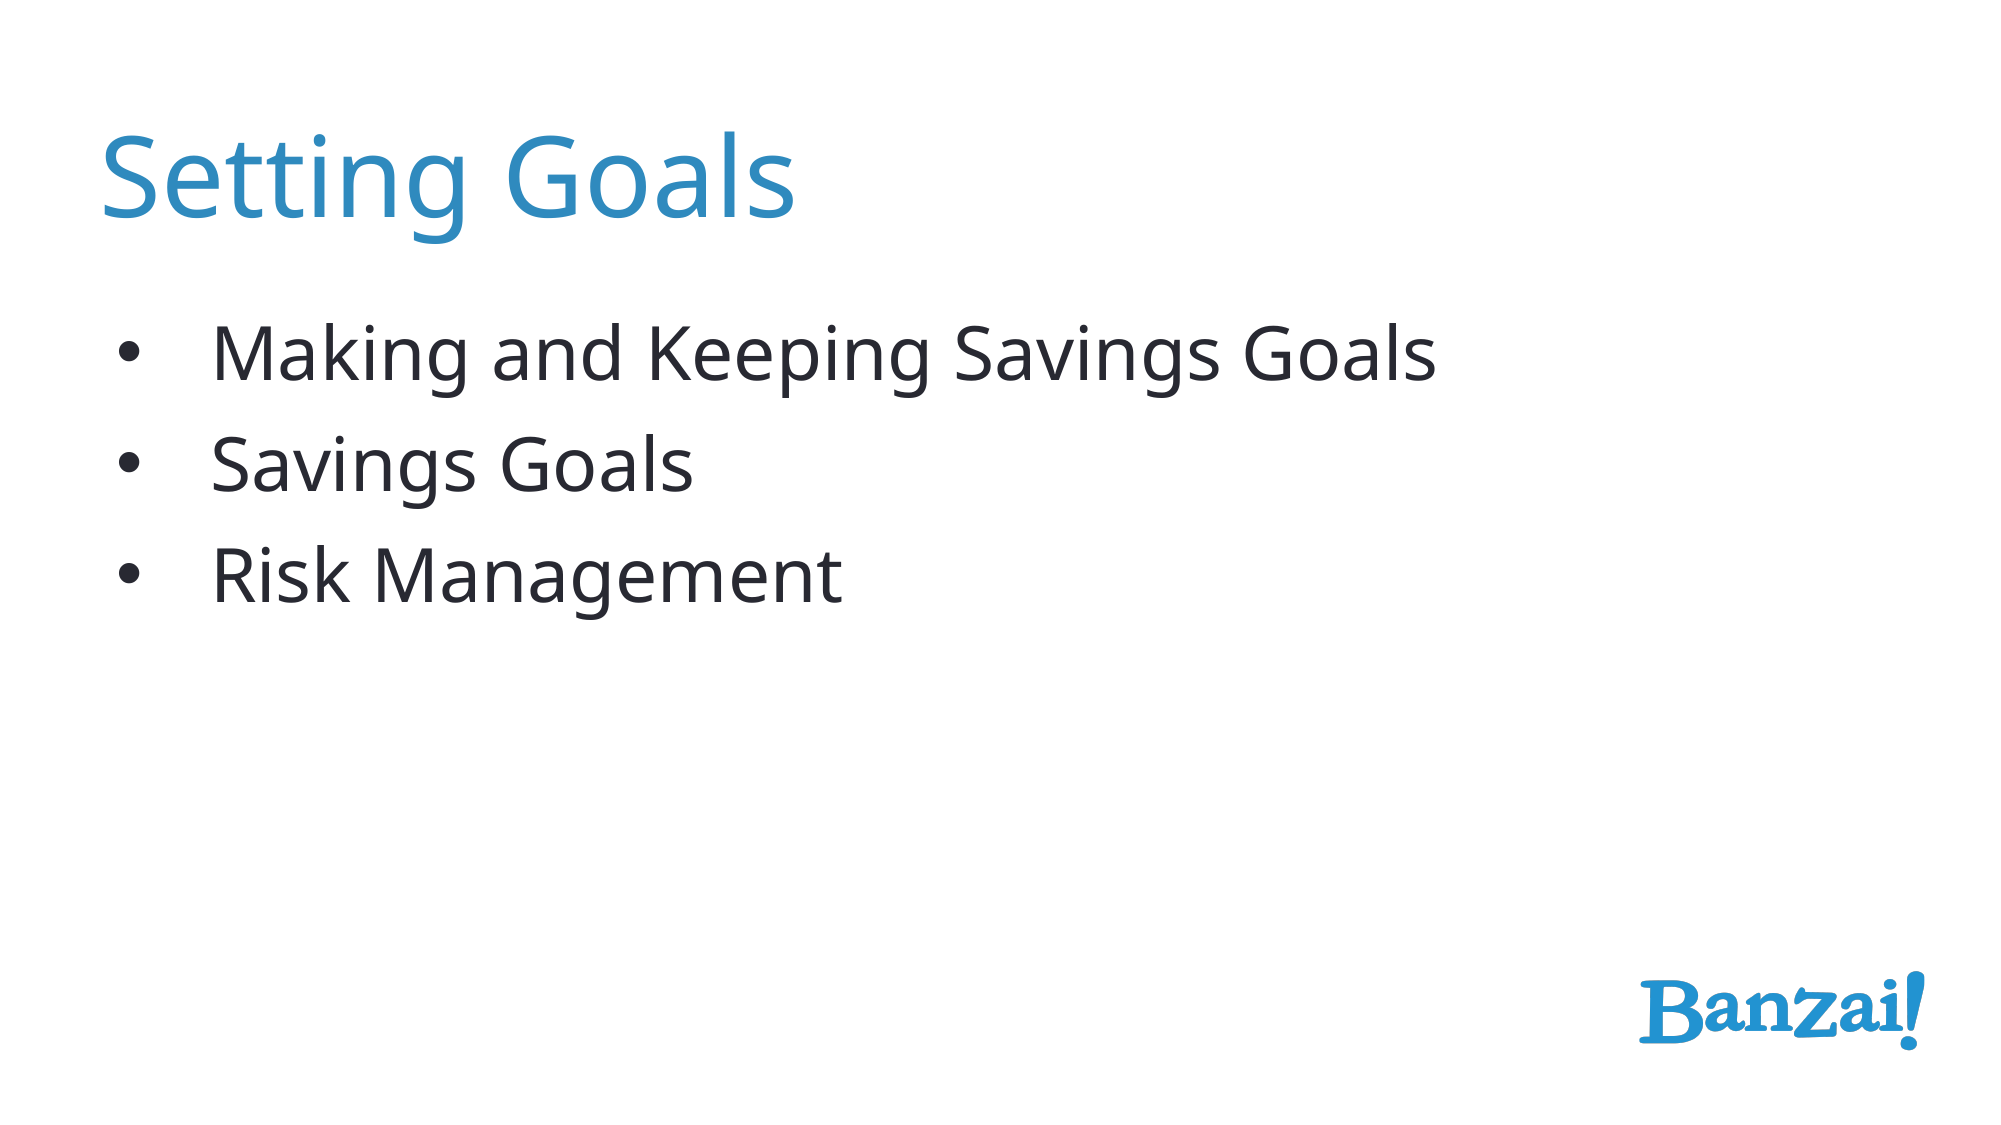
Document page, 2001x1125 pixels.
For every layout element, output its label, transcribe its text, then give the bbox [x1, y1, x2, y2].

picture [1639, 971, 1925, 1055]
title Setting Goals [91, 16, 1892, 250]
subtitle Making and Keeping Savings Goals Savings Goals Risk Management [108, 297, 1597, 1058]
